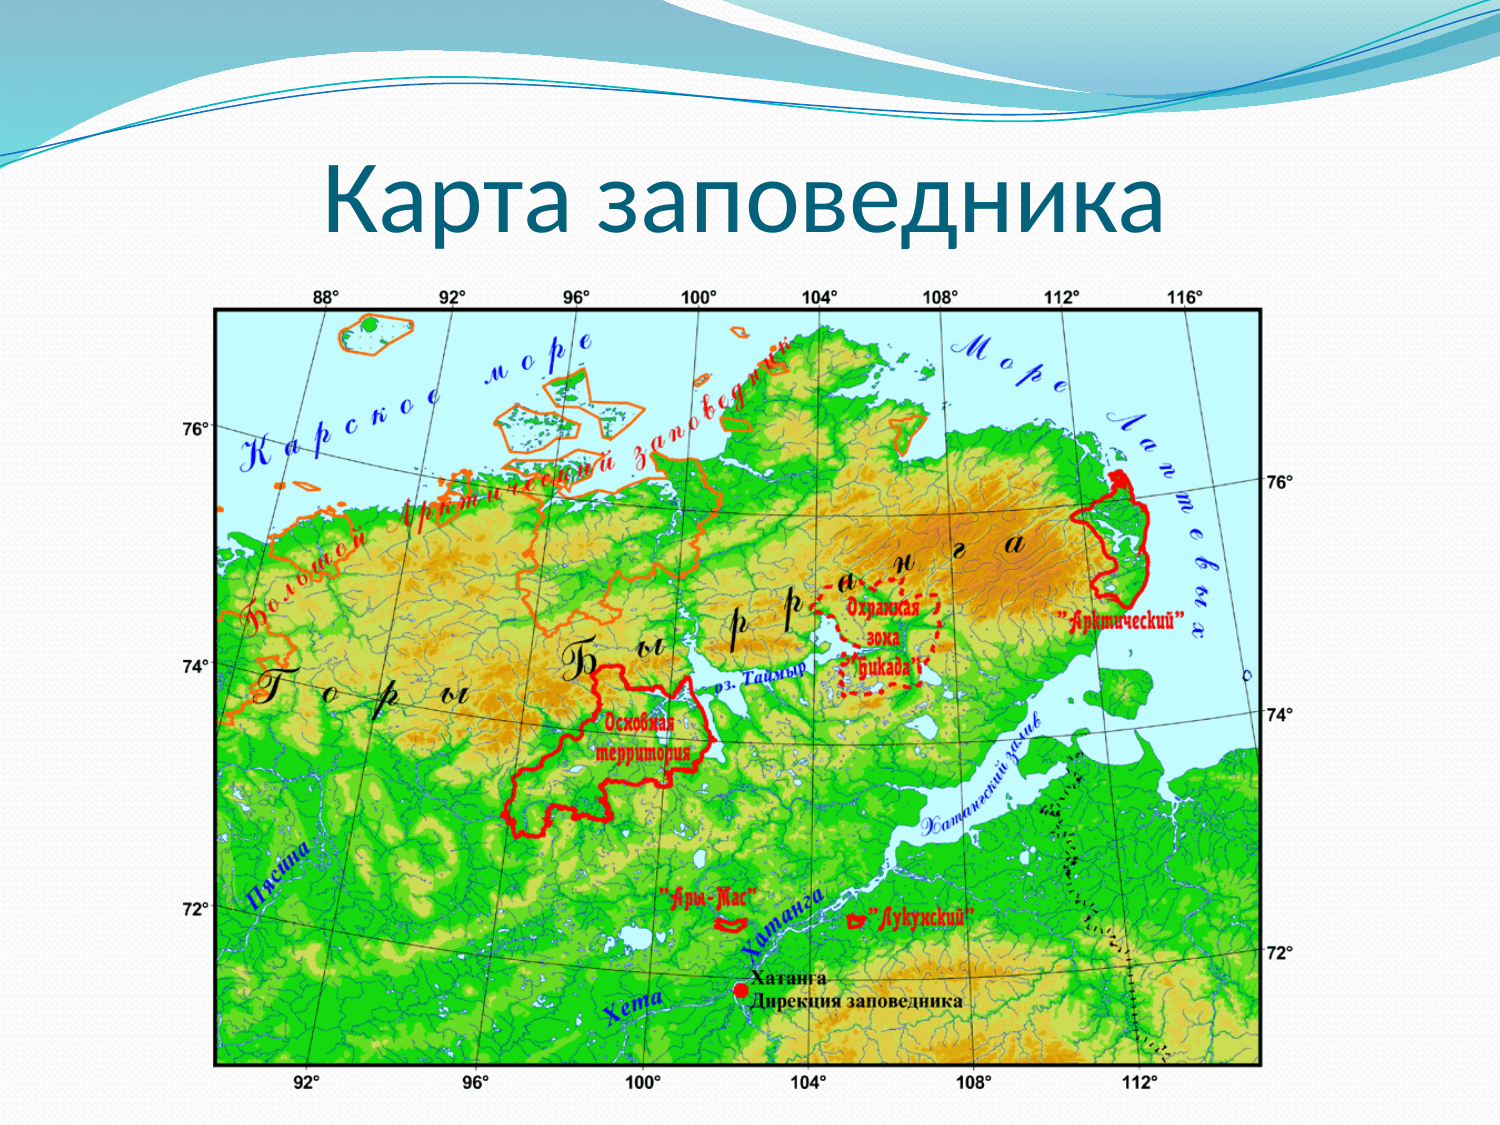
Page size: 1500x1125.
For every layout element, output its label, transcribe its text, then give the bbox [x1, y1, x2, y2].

picture [182, 290, 1294, 1090]
title Карта заповедника [242, 54, 1248, 254]
